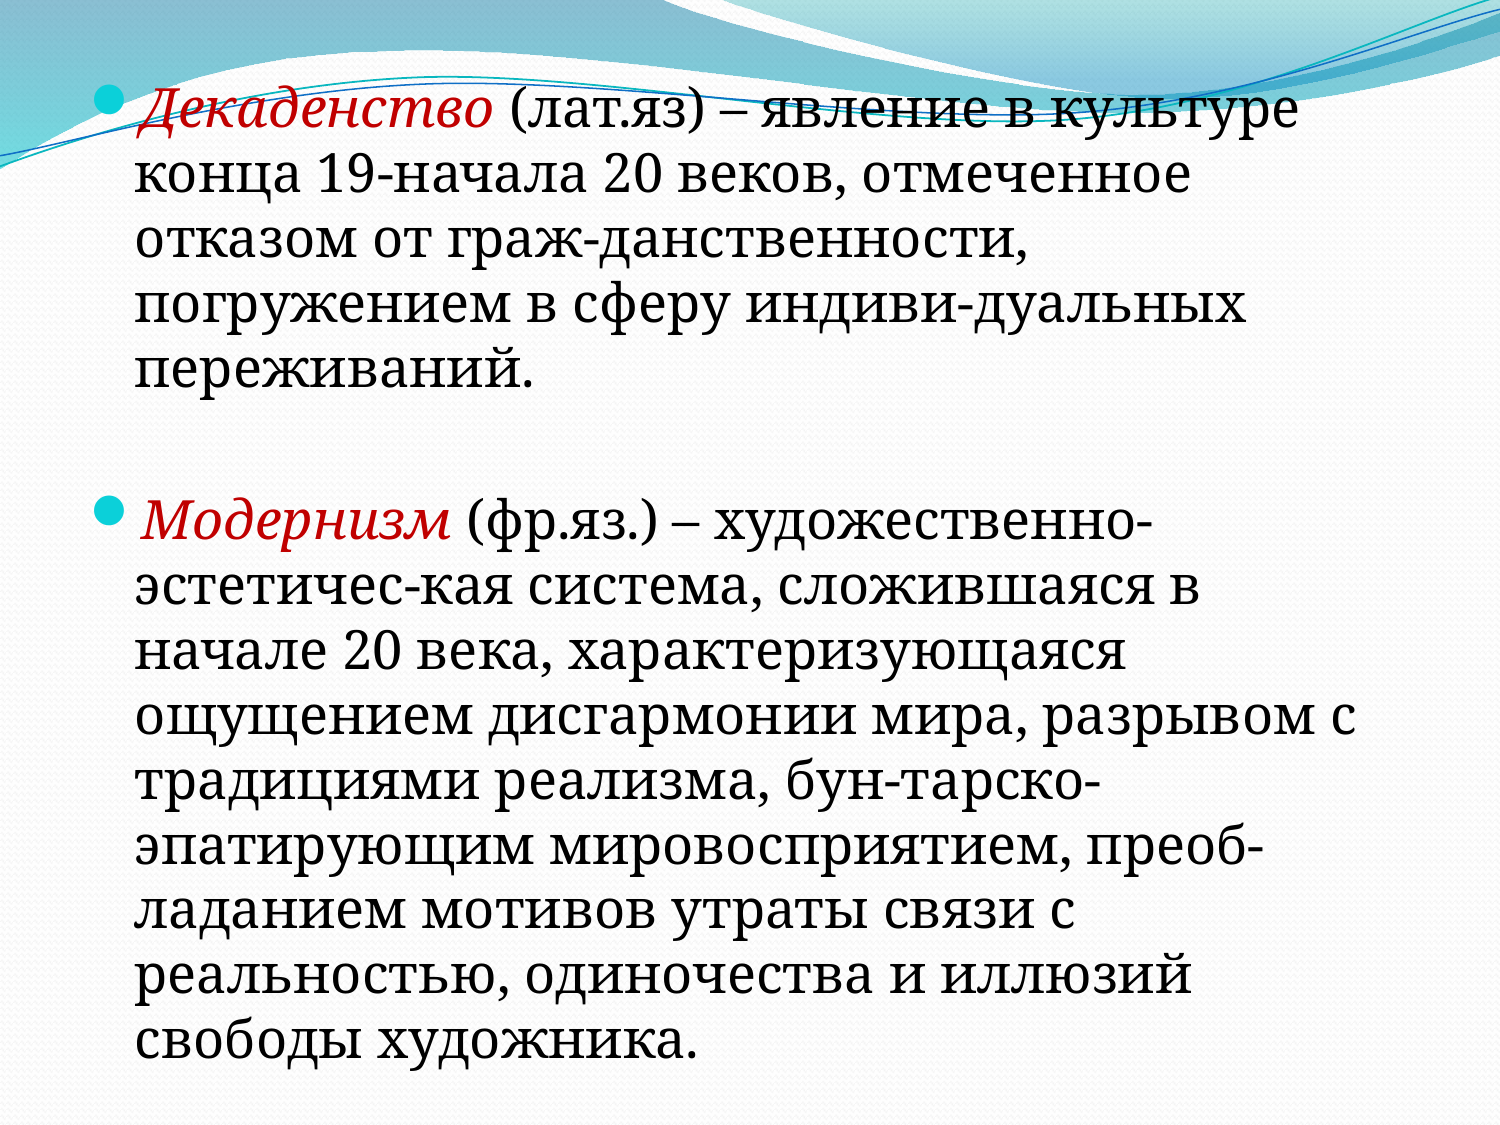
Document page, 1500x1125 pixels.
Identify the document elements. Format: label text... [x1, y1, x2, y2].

list Декаденство (лат.яз) – явление в культуре конца 19-начала 20 веков, отмеченное отказом от граж-данственности, погружением в сферу индиви-дуальных переживаний. Модернизм (фр.яз.) – художественно-эстетичес-кая система, сложившаяся в начале 20 века, характеризующаяся ощущением дисгармонии мира, разрывом с традициями реализма, бун-тарско-эпатирующим мировосприятием, преоб-ладанием мотивов утраты связи с реальностью, одиночества и иллюзий свободы художника. [75, 66, 1425, 1038]
